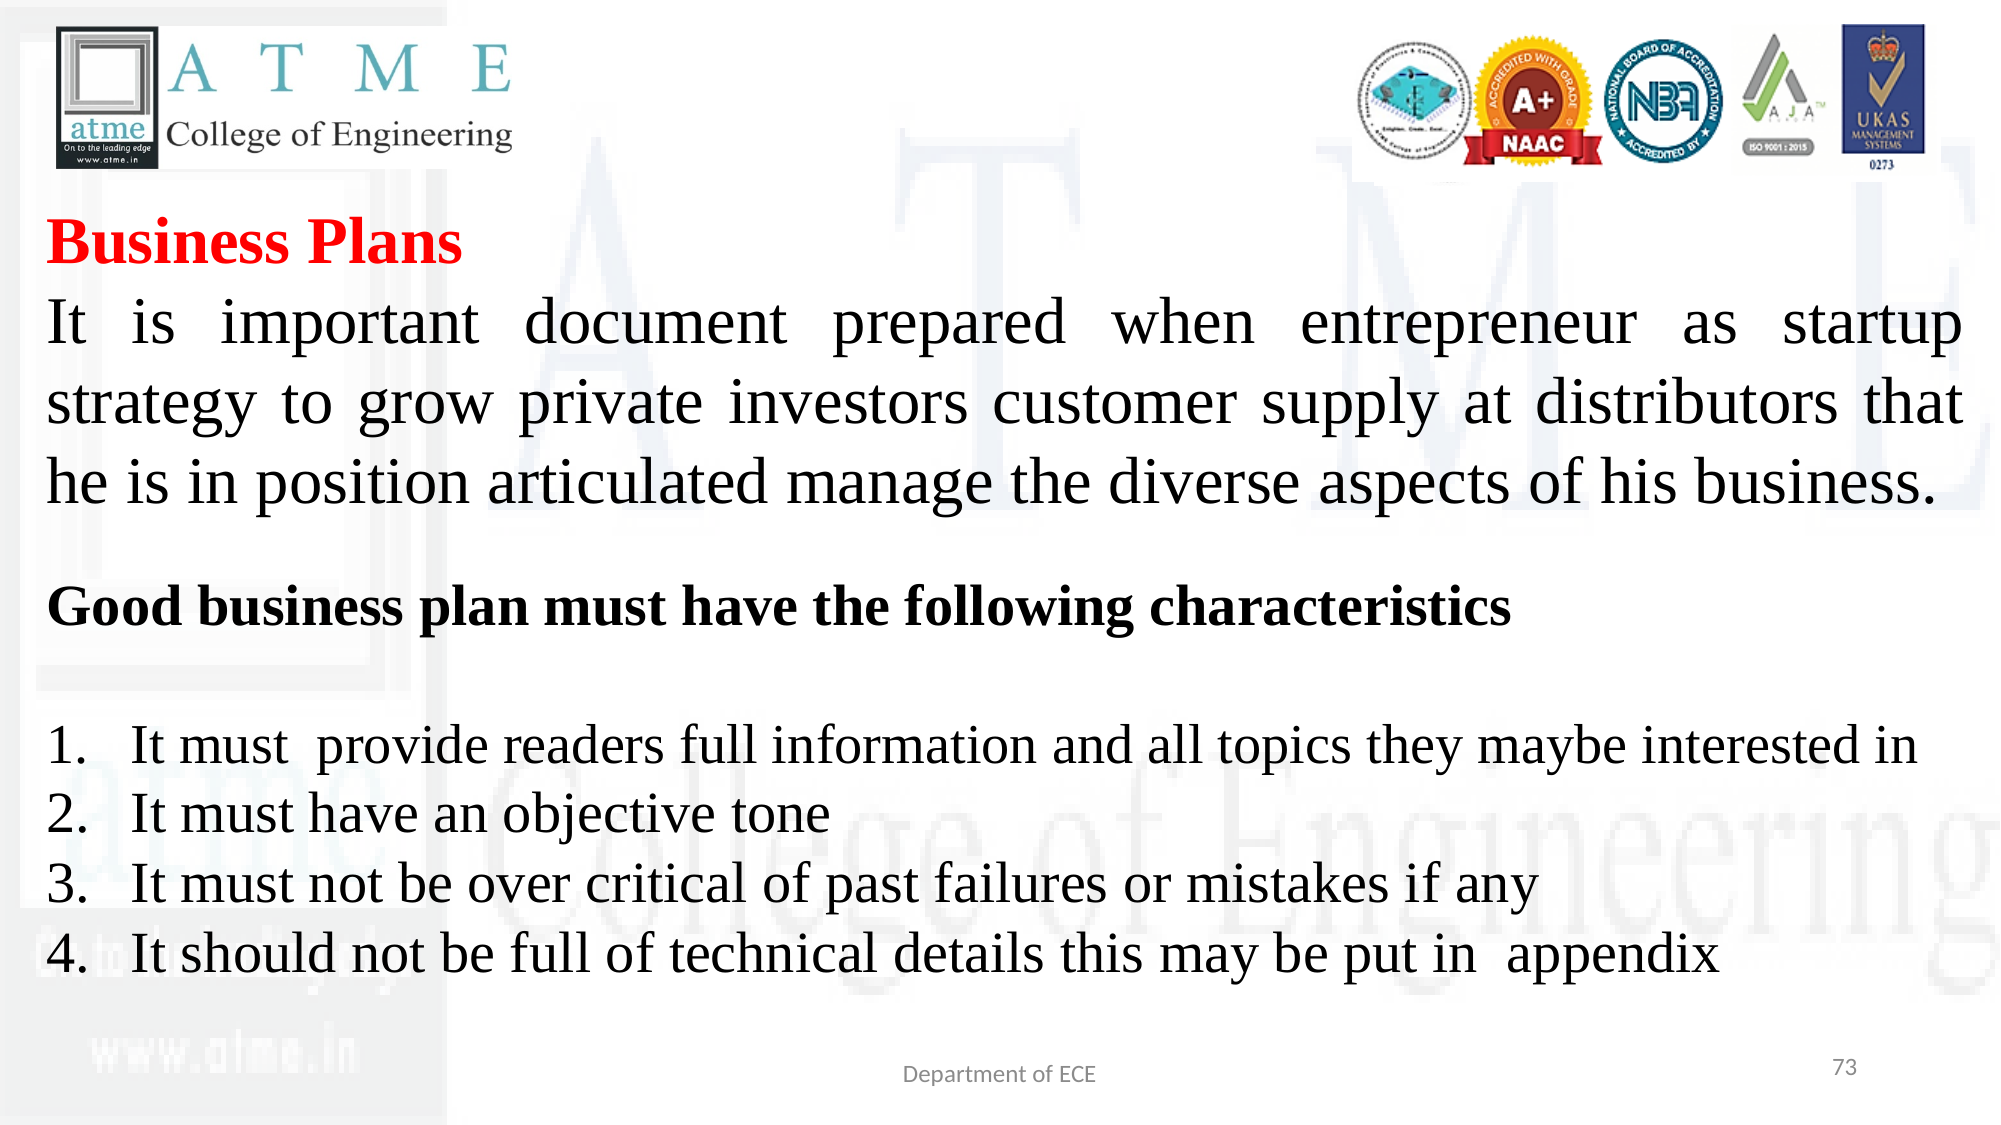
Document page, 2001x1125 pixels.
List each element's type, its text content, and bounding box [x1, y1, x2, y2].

text_box Business Plans It is important document prepared when entrepreneur as startup strategy to grow private investors customer supply at distributors that he is in position articulated manage the diverse aspects of his business. Good business plan must have the following characteristics It must provide readers full information and all topics they maybe interested in It must have an objective tone It must not be over critical of past failures or mistakes if any It should not be full of technical details this may be put in appendix [31, 149, 1983, 992]
picture [1620, 47, 1719, 148]
picture [1662, 44, 1676, 52]
picture [1624, 44, 1658, 67]
picture [56, 26, 512, 149]
picture [1688, 138, 1699, 149]
picture [1352, 24, 1941, 149]
slide_number 73 [1422, 1035, 1873, 1096]
picture [1620, 135, 1630, 142]
picture [1626, 140, 1649, 149]
footer Department of ECE [662, 1042, 1338, 1103]
picture [1611, 121, 1626, 136]
